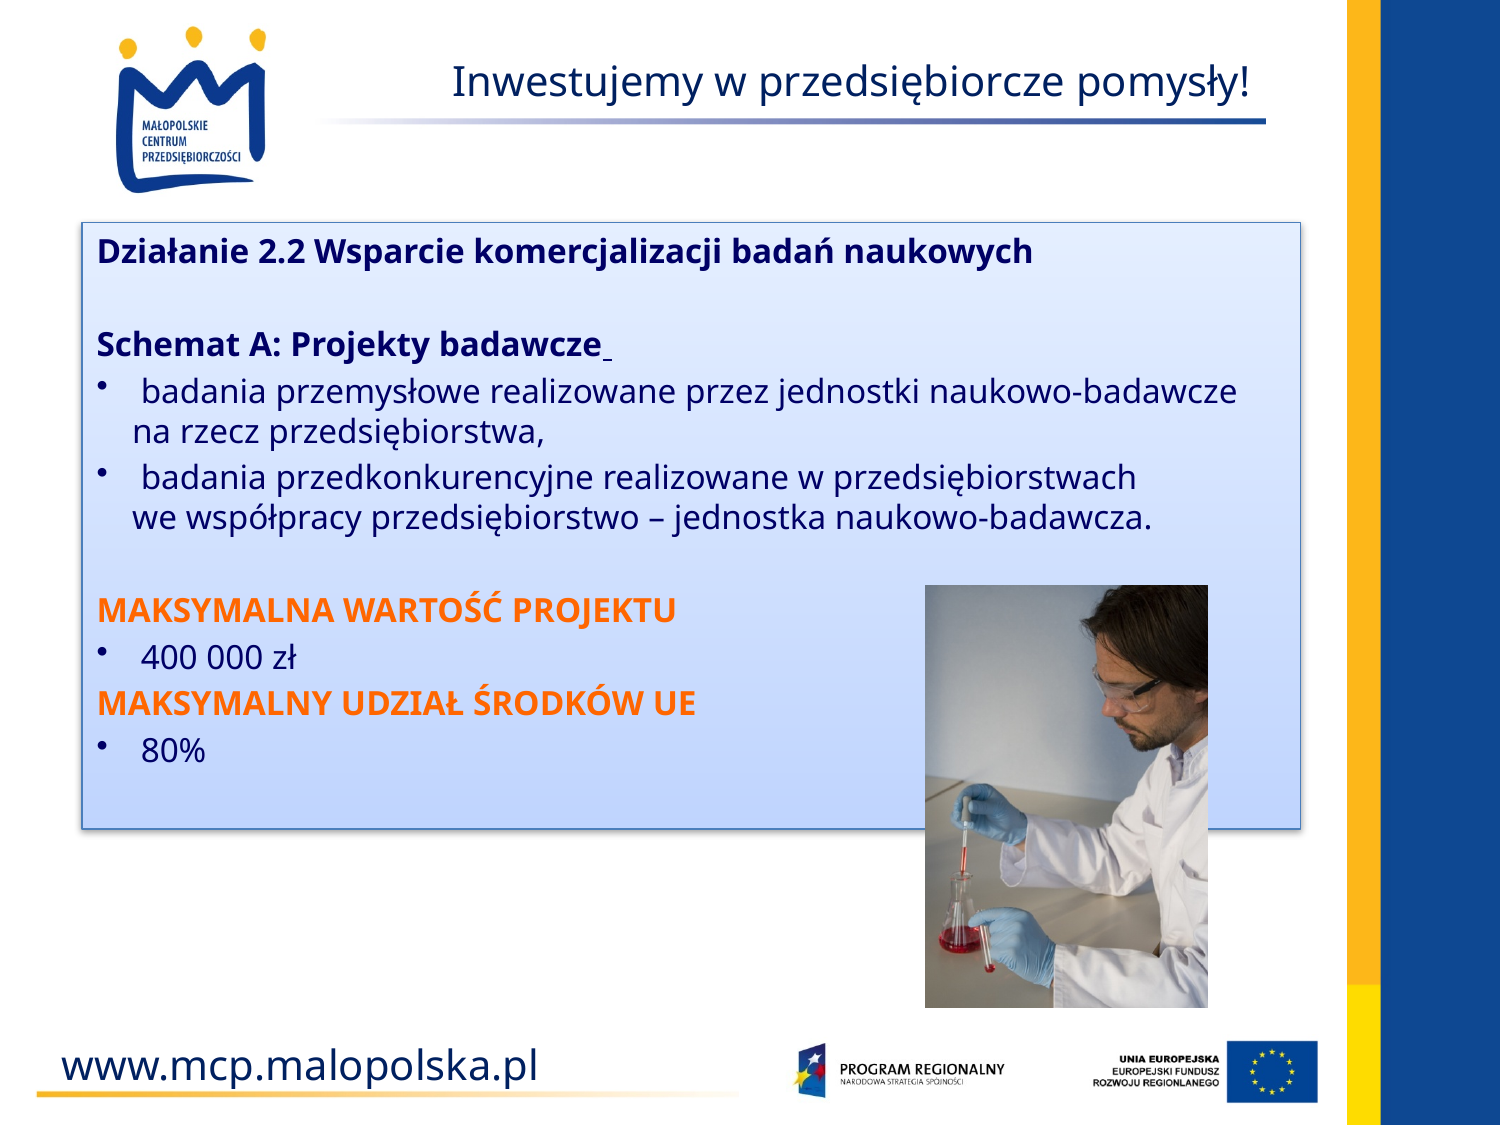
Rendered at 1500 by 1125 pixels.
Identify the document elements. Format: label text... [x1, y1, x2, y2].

picture [1347, 0, 1500, 1125]
text_box www.mcp.malopolska.pl [46, 1031, 758, 1097]
picture [763, 1015, 1032, 1125]
text_box Działanie 2.2 Wsparcie komercjalizacji badań naukowych Schemat A: Projekty badawcze badania przemysłowe realizowane przez jednostki naukowo-badawcze na rzecz przedsiębiorstwa, badania przedkonkurencyjne realizowane w przedsiębiorstwach we współpracy przedsiębiorstwo – jednostka naukowo-badawcza. MAKSYMALNA WARTOŚĆ PROJEKTU 400 000 zł MAKSYMALNY UDZIAŁ ŚRODKÓW UE 80% [81, 222, 1301, 830]
text_box Inwestujemy w przedsiębiorcze pomysły! [304, 46, 1266, 105]
picture [925, 585, 1208, 1009]
picture [34, 1089, 739, 1099]
picture [1077, 1034, 1325, 1108]
picture [105, 23, 1266, 197]
